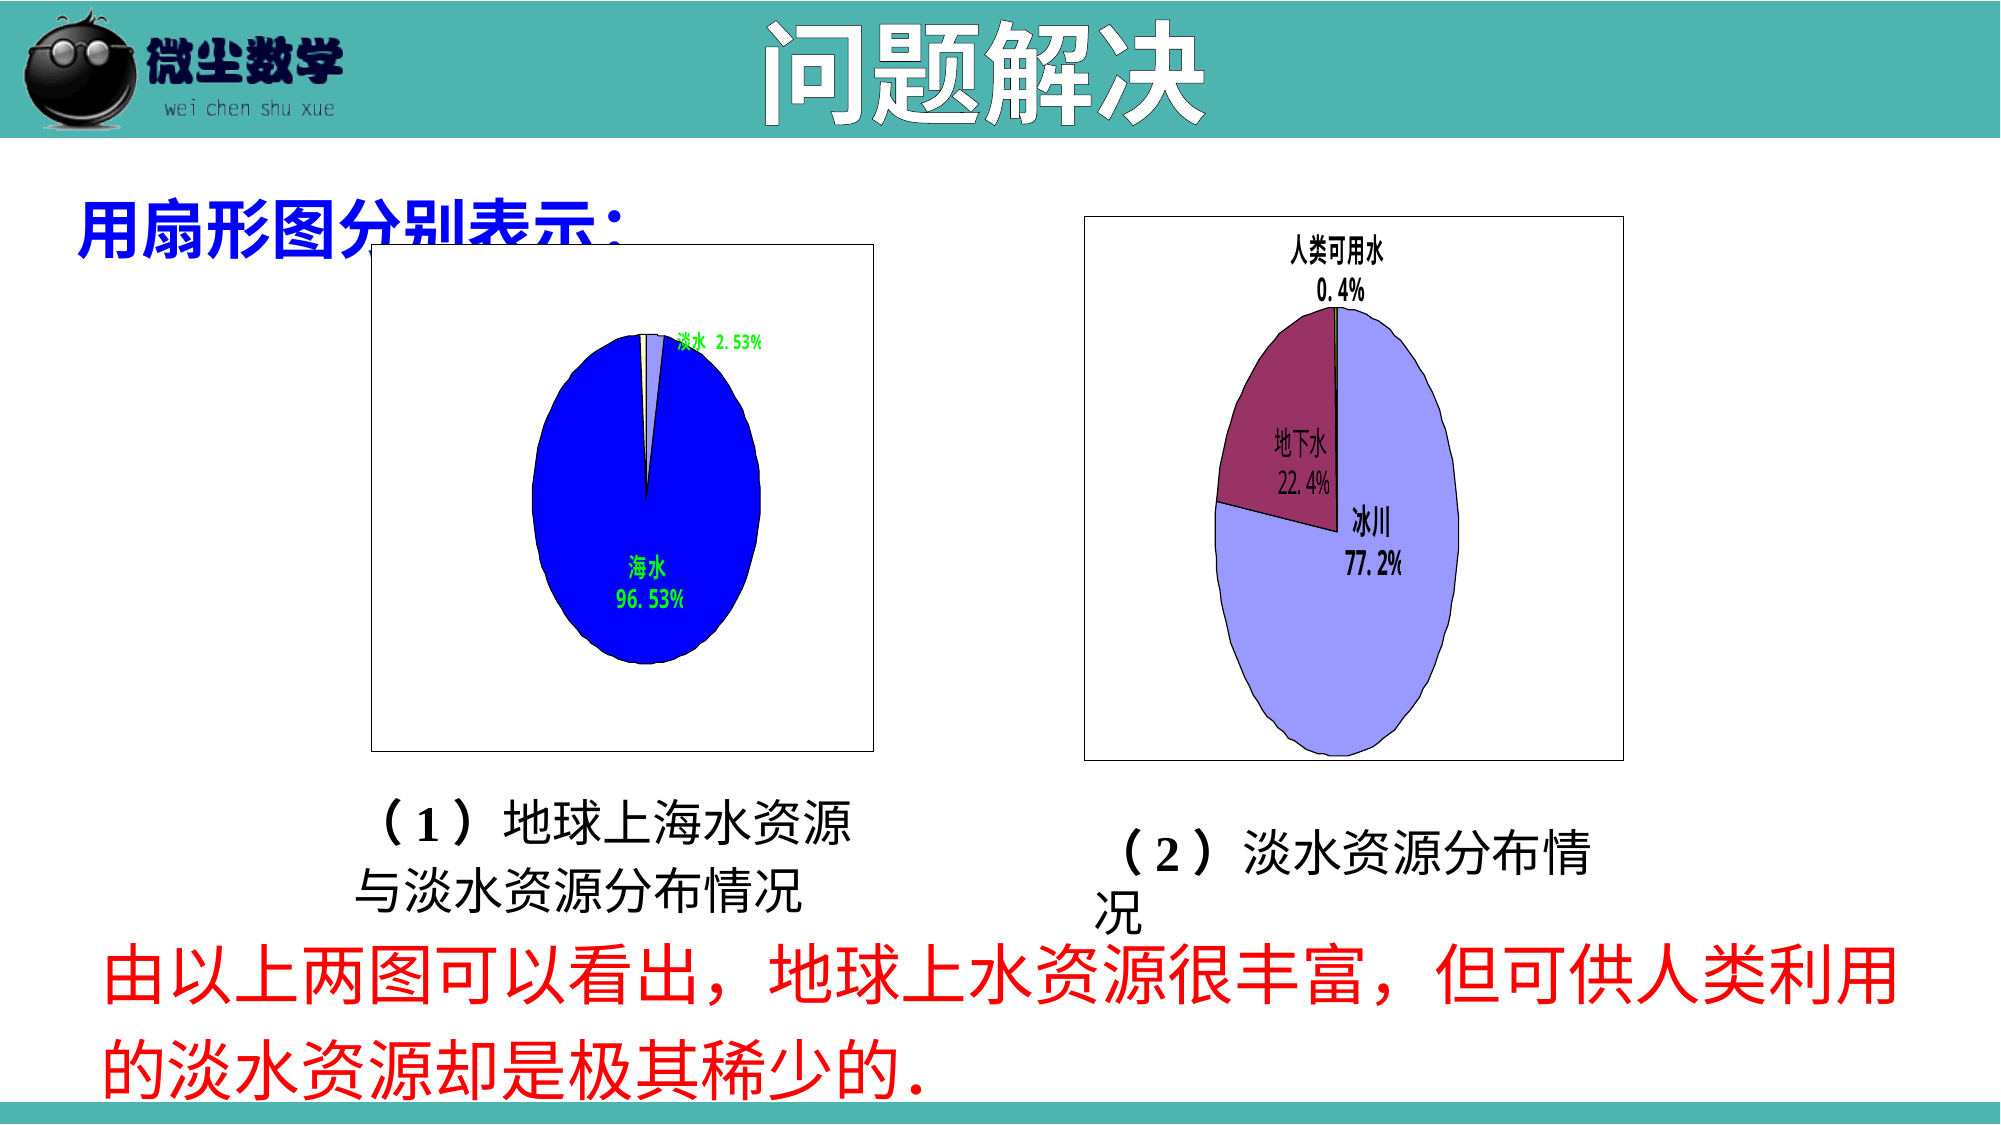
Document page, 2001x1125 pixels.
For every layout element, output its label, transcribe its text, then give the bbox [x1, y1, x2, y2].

text_box （2）淡水资源分布情况 [1078, 813, 1651, 909]
text_box 由以上两图可以看出，地球上水资源很丰富，但可供人类利用的淡水资源却是极其稀少的． [85, 909, 1972, 1117]
text_box 用扇形图分别表示： [61, 105, 679, 274]
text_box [1078, 205, 1630, 772]
text_box 问题解决 [742, 0, 1223, 146]
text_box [365, 236, 880, 759]
picture [0, 1, 2001, 1124]
text_box （1）地球上海水资源与淡水资源分布情况 [338, 774, 903, 909]
